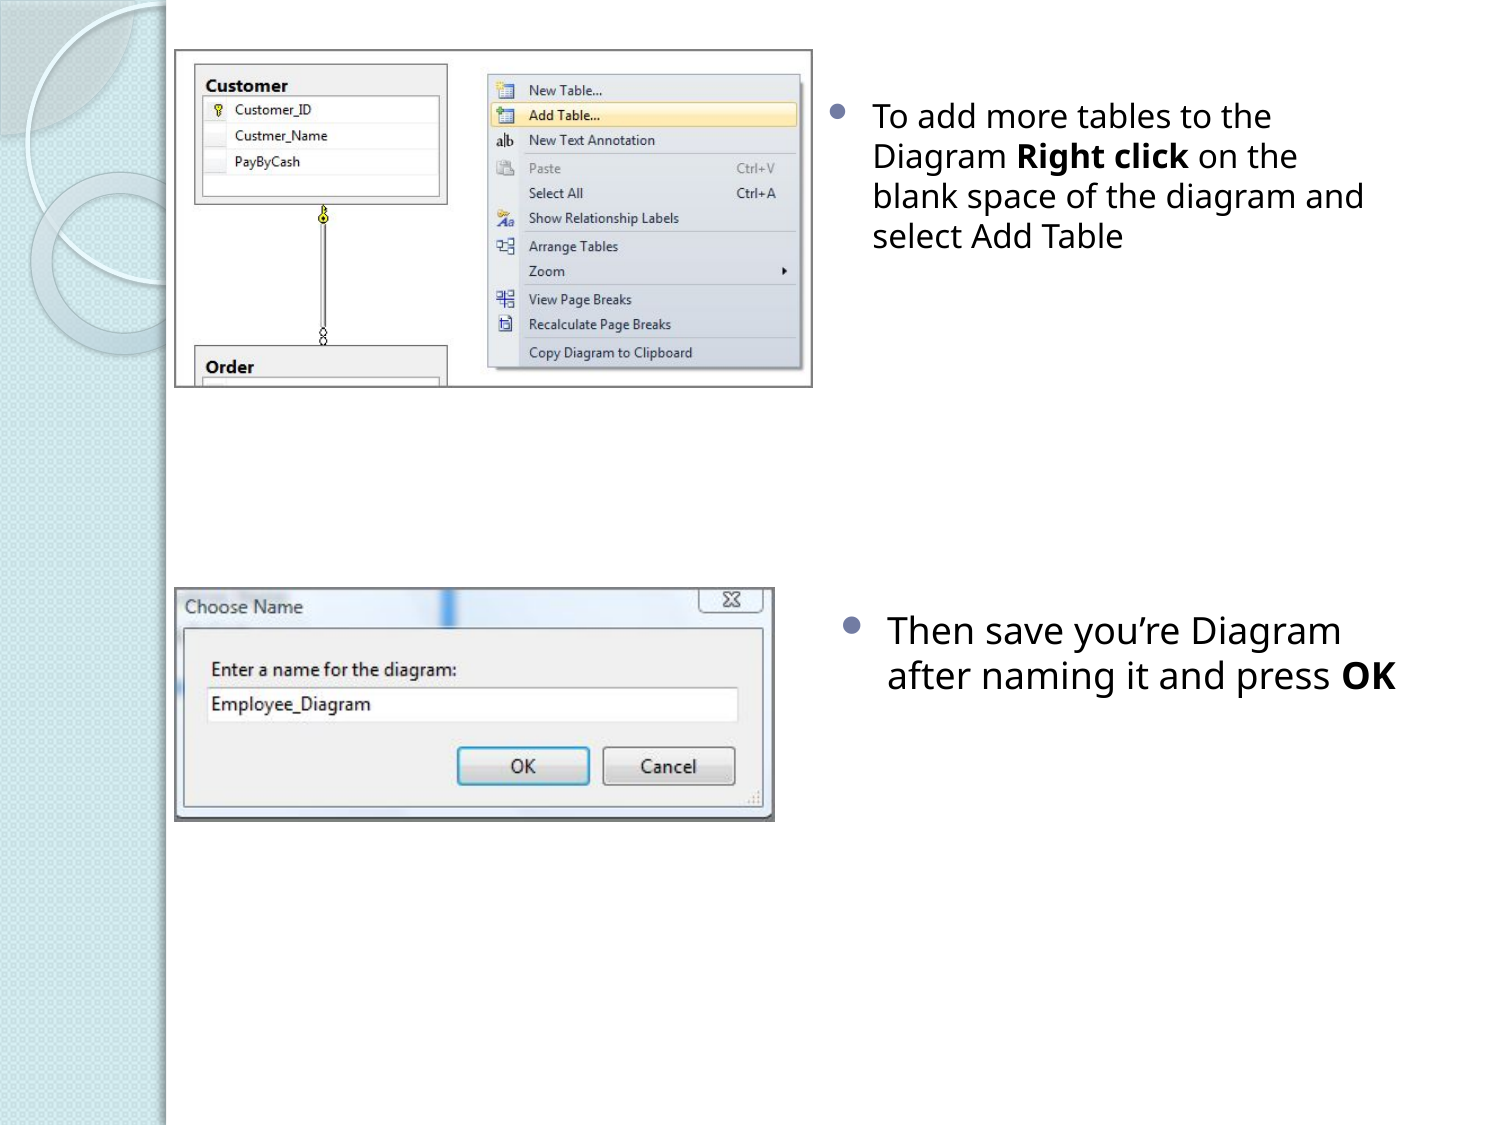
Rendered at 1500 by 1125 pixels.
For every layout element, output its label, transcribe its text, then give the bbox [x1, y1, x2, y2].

picture [174, 49, 813, 388]
list To add more tables to the Diagram Right click on the blank space of the diagram and select Add Table [820, 87, 1400, 263]
text_box Then save you’re Diagram after naming it and press OK [812, 600, 1413, 775]
picture [174, 587, 776, 823]
